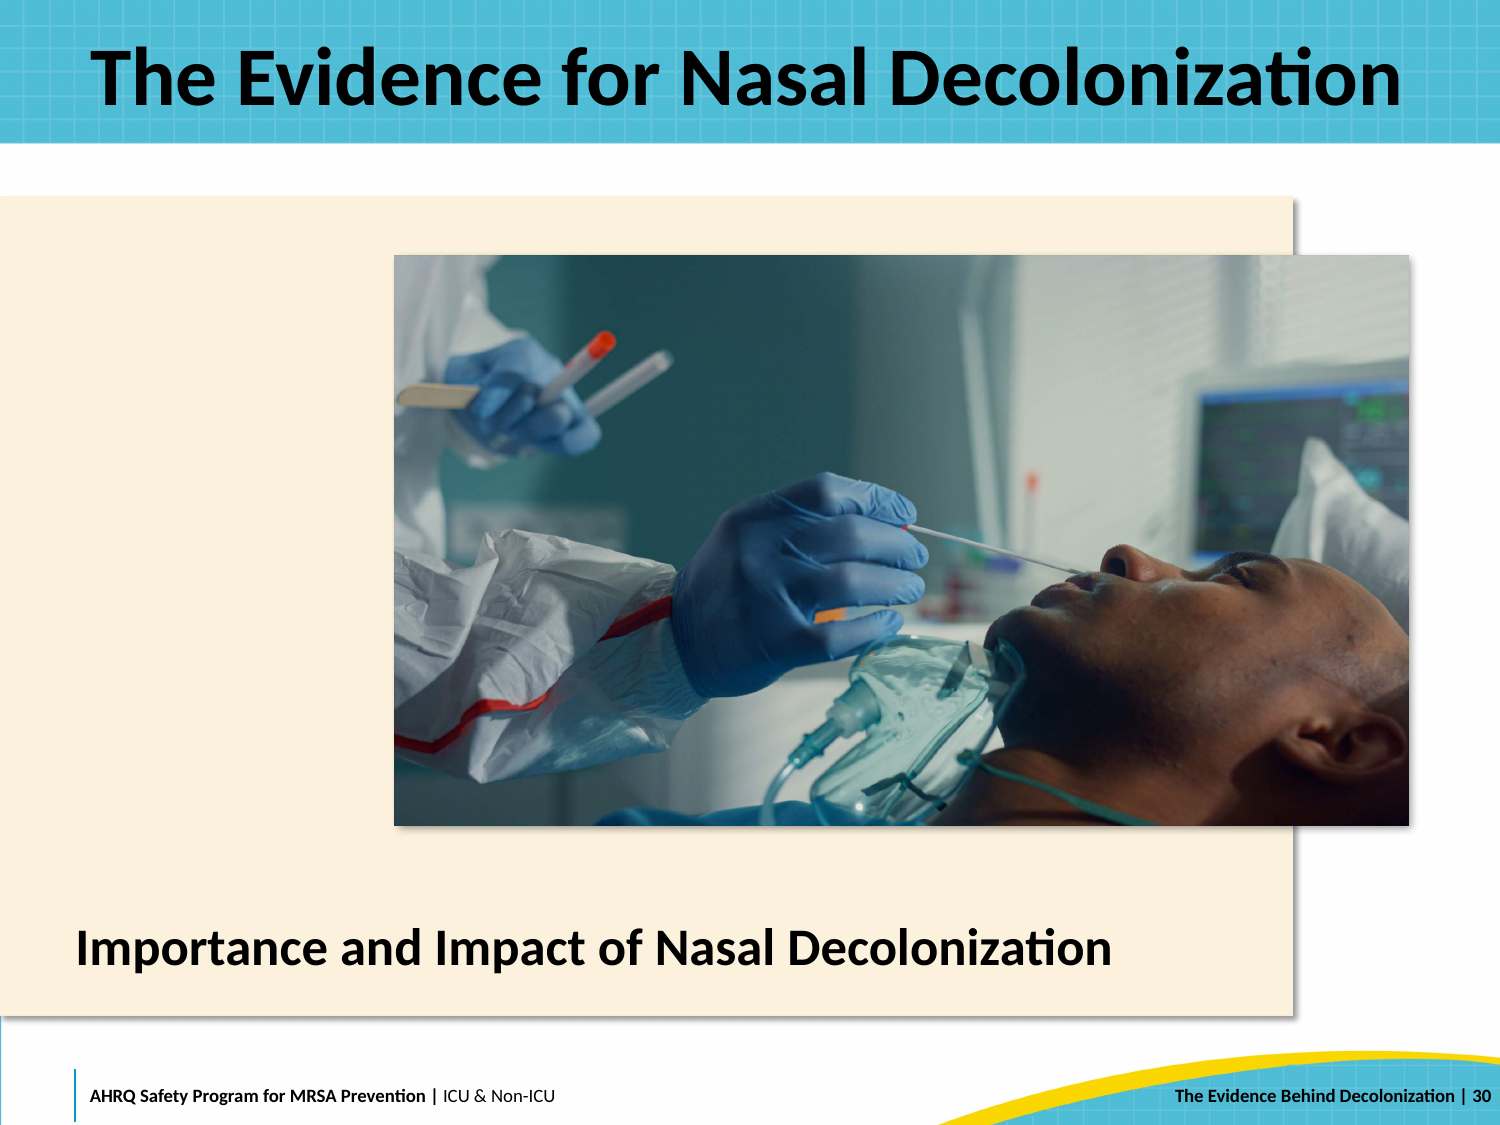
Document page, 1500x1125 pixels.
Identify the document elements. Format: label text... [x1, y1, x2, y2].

slide_number | 30 [1455, 1065, 1500, 1125]
picture [0, 0, 1500, 1125]
title The Evidence for Nasal Decolonization [75, 0, 1425, 150]
list Importance and Impact of Nasal Decolonization [60, 867, 1258, 984]
